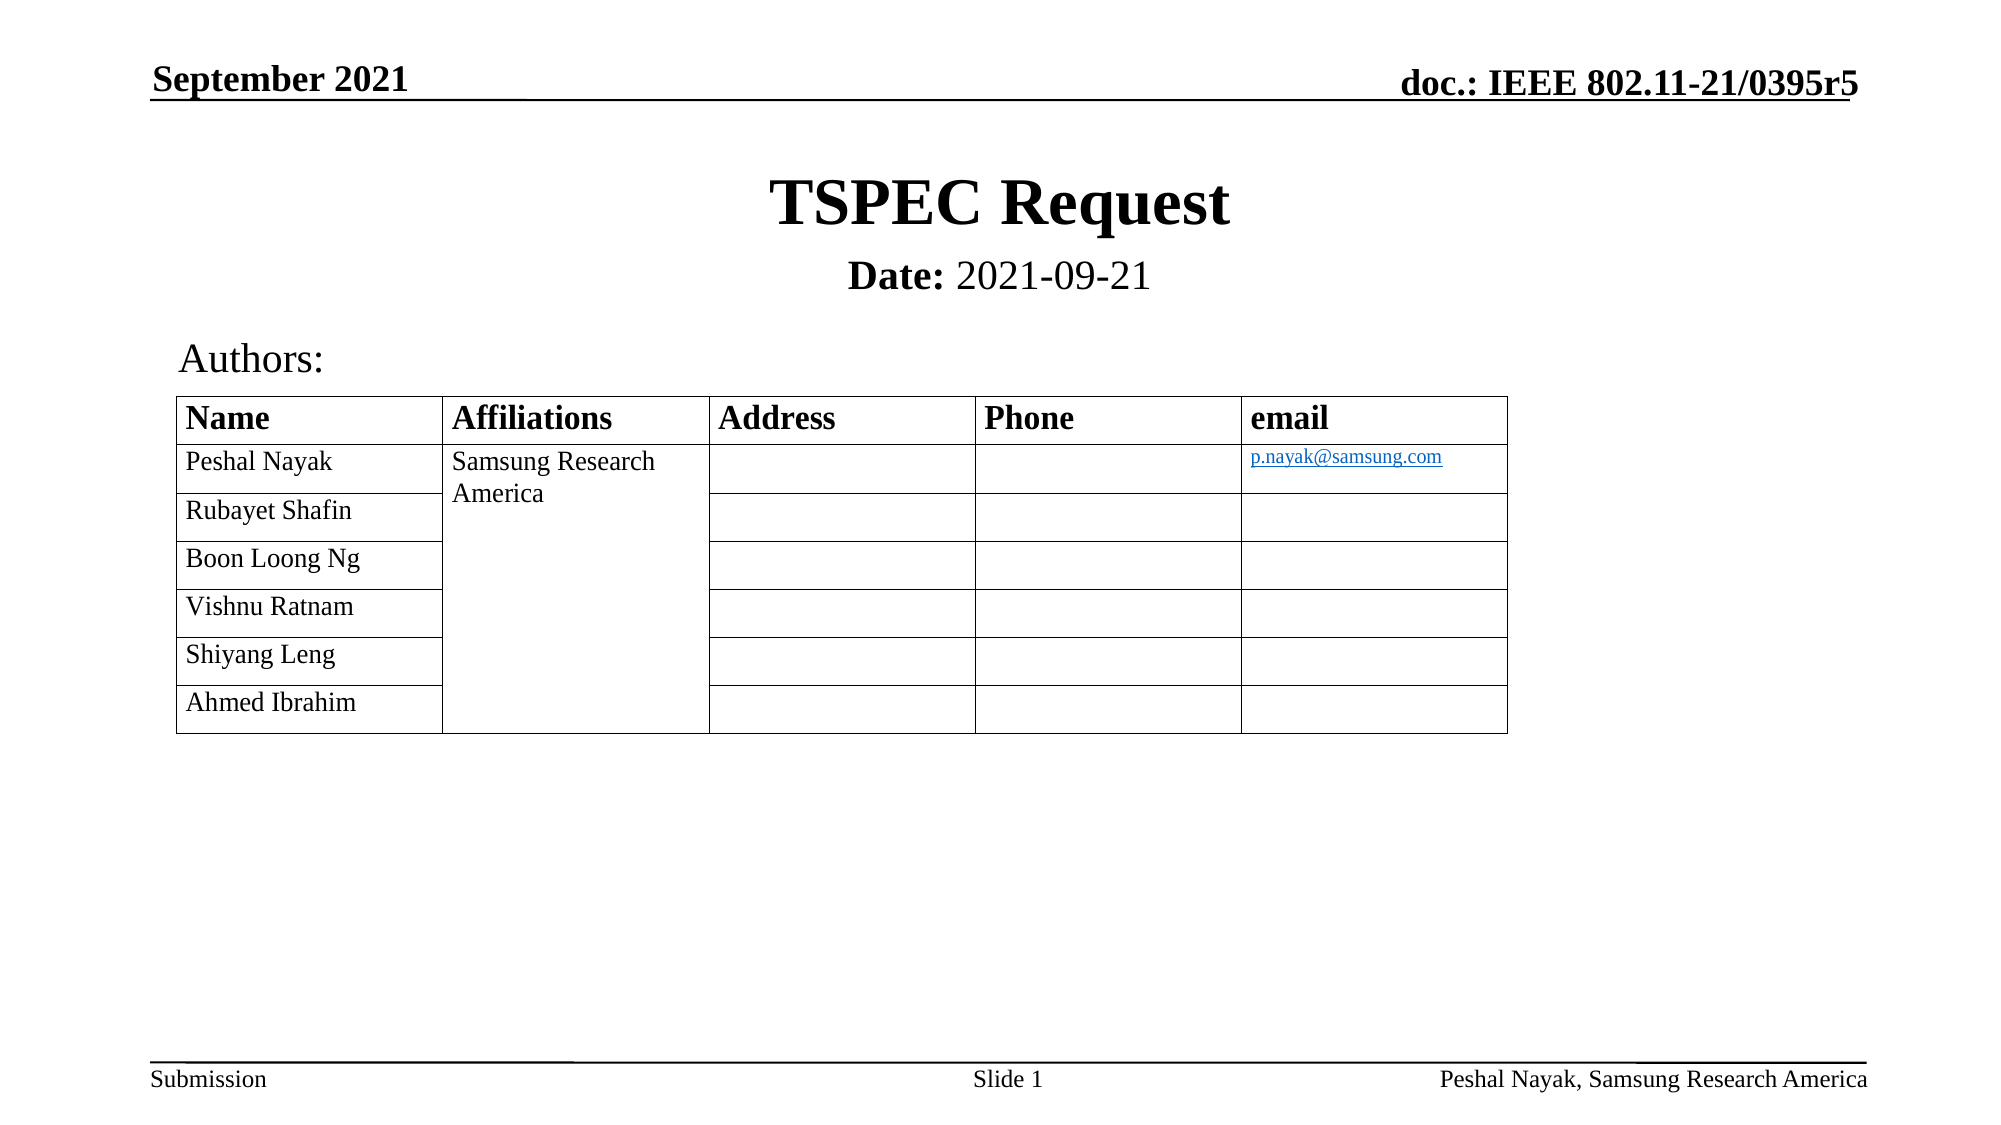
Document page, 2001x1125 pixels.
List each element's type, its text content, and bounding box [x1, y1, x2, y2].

footer Peshal Nayak, Samsung Research America [1171, 1061, 1869, 1093]
text_box Authors: [162, 323, 401, 387]
title TSPEC Request [149, 76, 1851, 319]
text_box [163, 395, 1545, 775]
slide_number Slide 1 [950, 1061, 1067, 1123]
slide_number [152, 54, 563, 100]
subtitle Date: 2021-09-21 [299, 239, 1701, 319]
